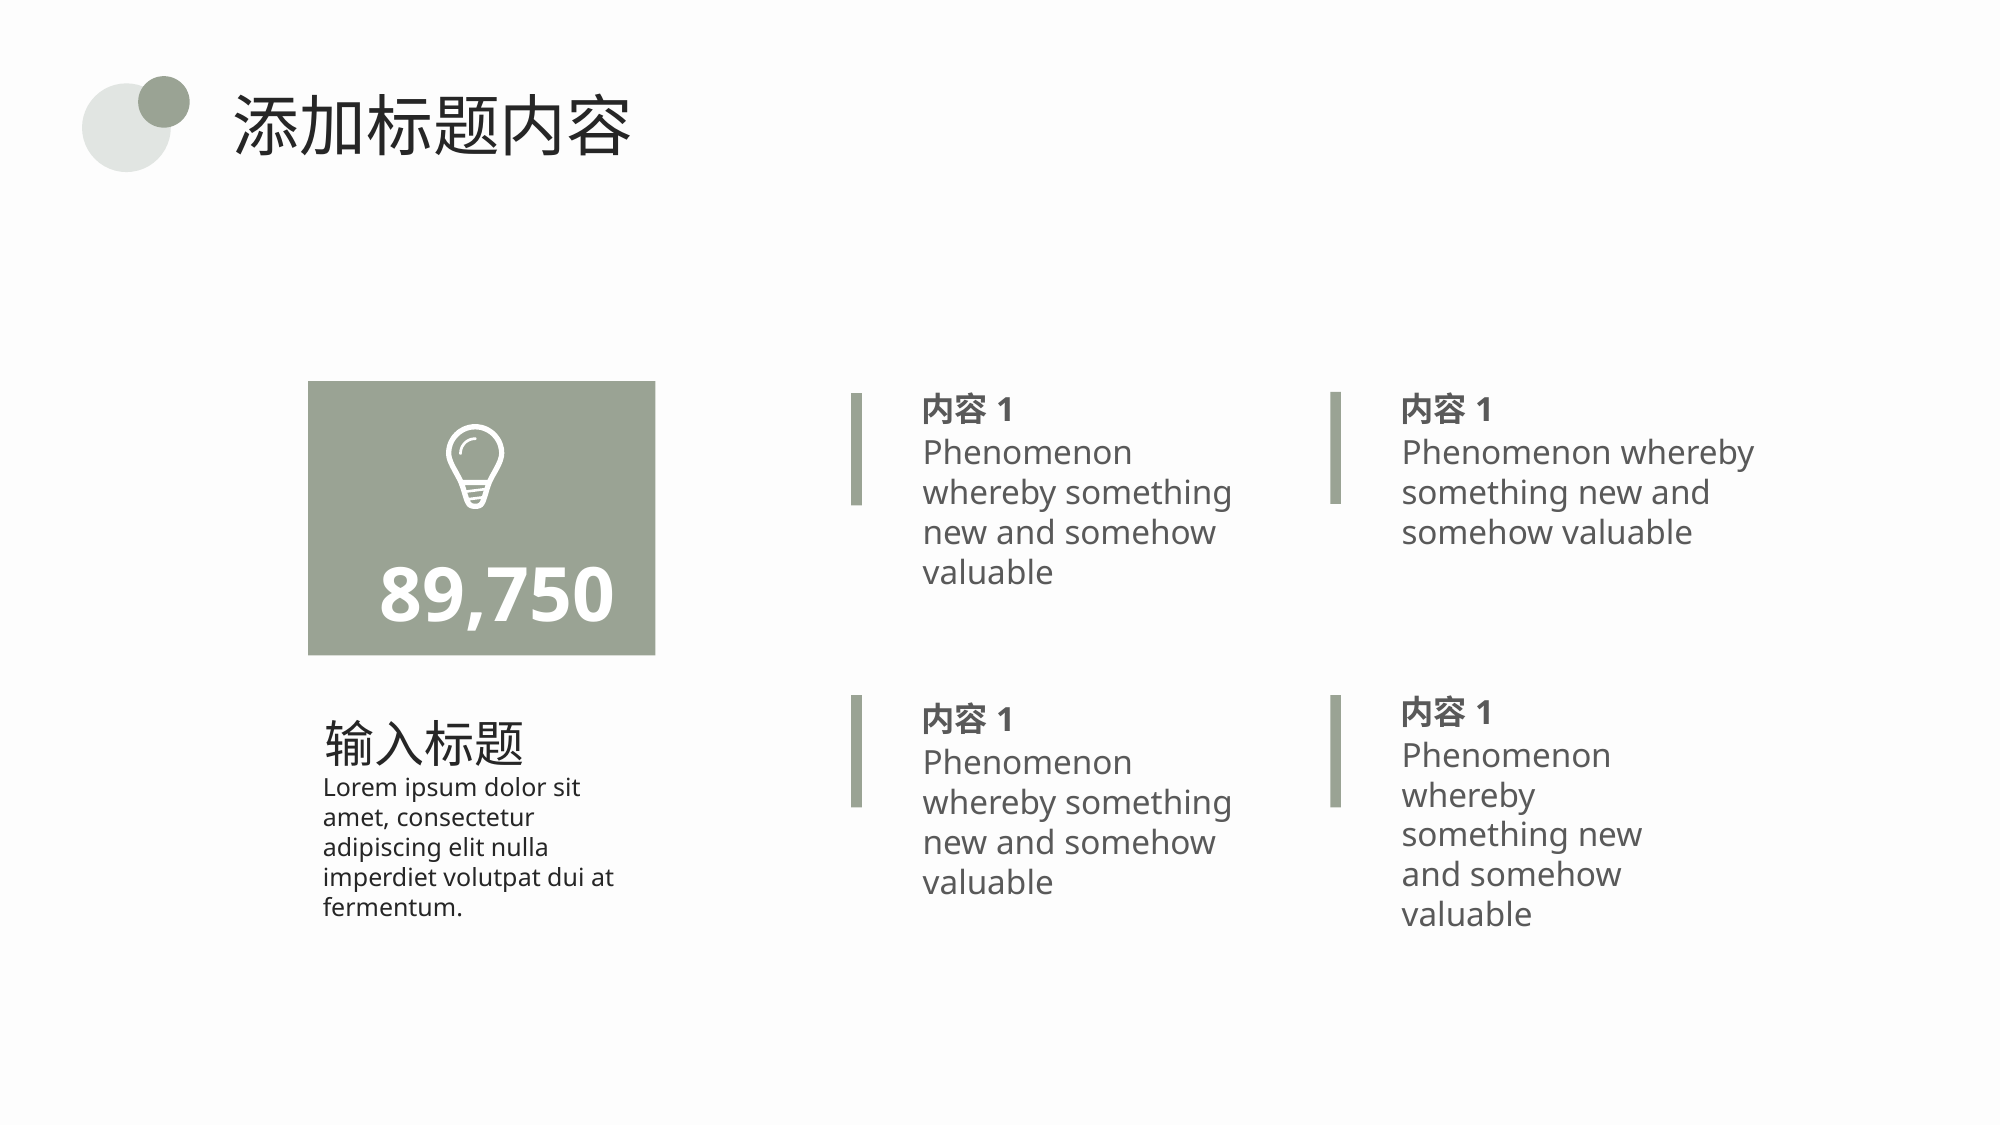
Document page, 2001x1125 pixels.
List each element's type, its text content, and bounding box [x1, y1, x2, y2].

text_box 内容1 [1386, 381, 1572, 436]
text_box Phenomenon whereby something new and somehow valuable [1386, 726, 1724, 941]
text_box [308, 704, 653, 932]
text_box 内容1 [906, 381, 1093, 436]
text_box 89,750 [364, 538, 632, 644]
text_box [1329, 694, 1342, 808]
text_box 内容1 [906, 691, 1093, 746]
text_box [445, 424, 505, 509]
text_box Phenomenon whereby something new and somehow valuable [907, 423, 1288, 599]
text_box [307, 380, 656, 656]
text_box [850, 392, 863, 506]
text_box Phenomenon whereby something new and somehow valuable [1386, 423, 1783, 559]
text_box 添加标题内容 [218, 76, 649, 171]
text_box Phenomenon whereby something new and somehow valuable [907, 733, 1266, 909]
text_box [850, 694, 863, 808]
text_box 内容1 [1386, 683, 1572, 739]
text_box [1329, 391, 1342, 505]
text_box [81, 76, 190, 172]
